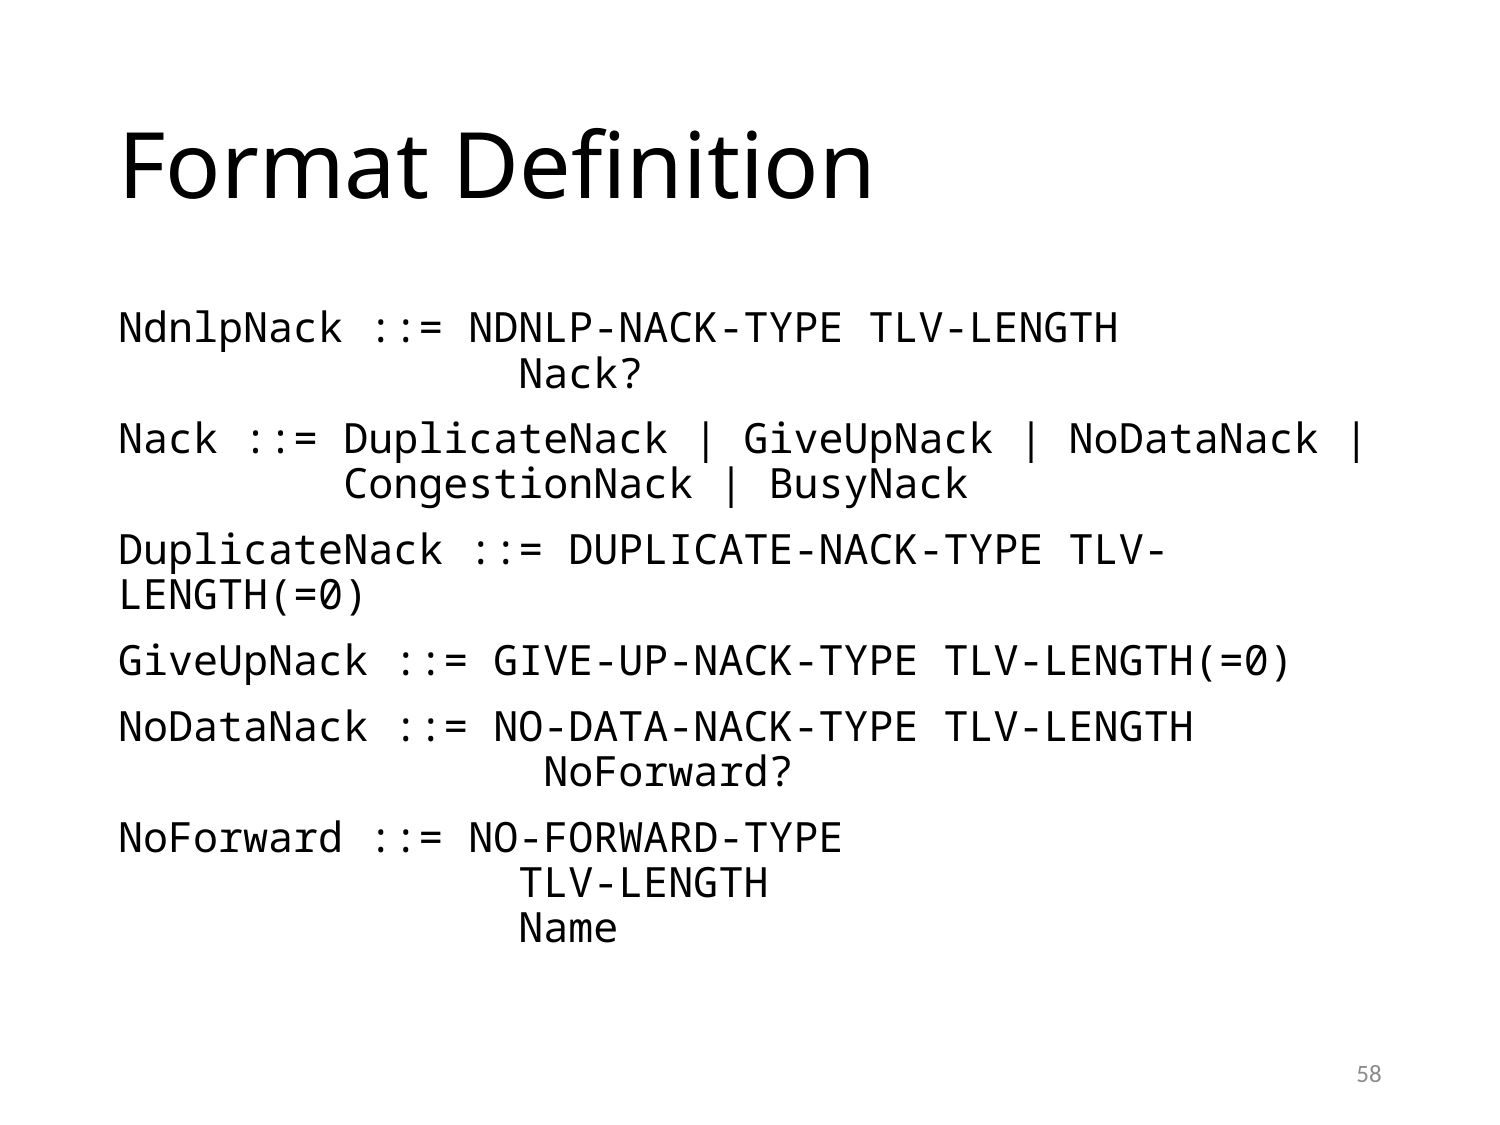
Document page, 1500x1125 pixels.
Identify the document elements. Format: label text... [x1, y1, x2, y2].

list NdnlpNack ::= NDNLP-NACK-TYPE TLV-LENGTH Nack? Nack ::= DuplicateNack | GiveUpNack | NoDataNack | CongestionNack | BusyNack DuplicateNack ::= DUPLICATE-NACK-TYPE TLV-LENGTH(=0) GiveUpNack ::= GIVE-UP-NACK-TYPE TLV-LENGTH(=0) NoDataNack ::= NO-DATA-NACK-TYPE TLV-LENGTH NoForward? NoForward ::= NO-FORWARD-TYPE TLV-LENGTH Name [103, 299, 1397, 1014]
slide_number 58 [1059, 1042, 1397, 1103]
title Format Definition [103, 59, 1397, 278]
